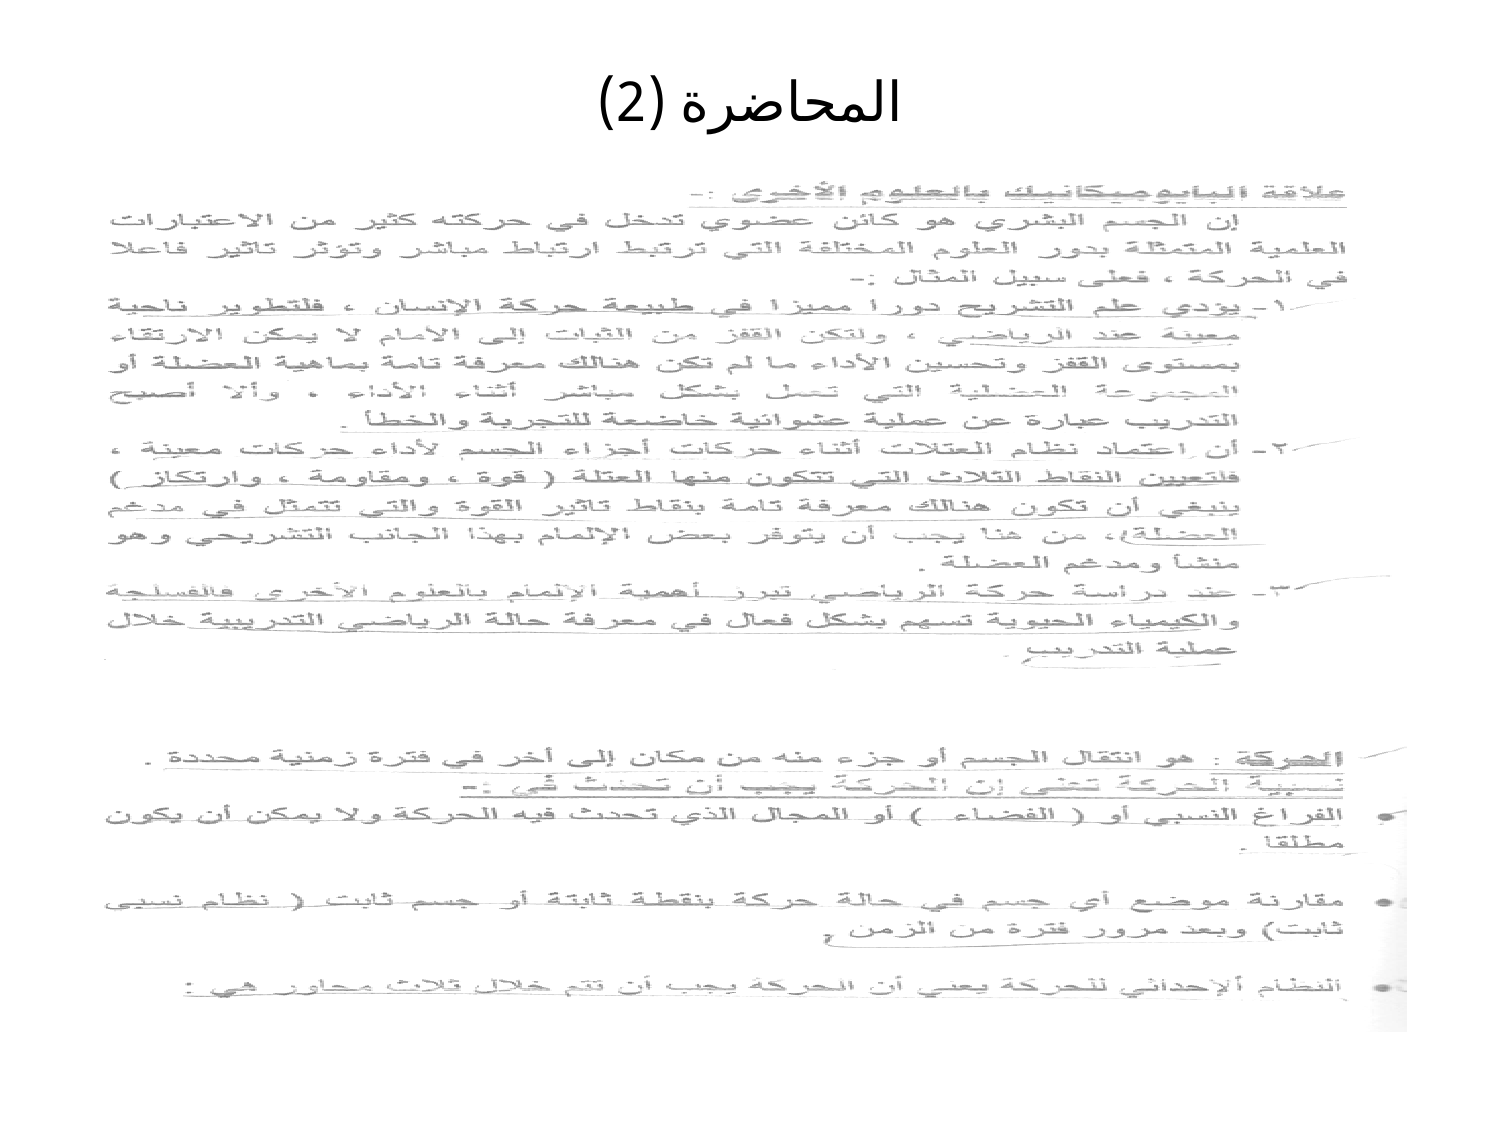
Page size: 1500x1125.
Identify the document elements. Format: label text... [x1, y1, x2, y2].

picture [34, 163, 1407, 1032]
title المحاضرة (2) [112, 58, 1388, 141]
